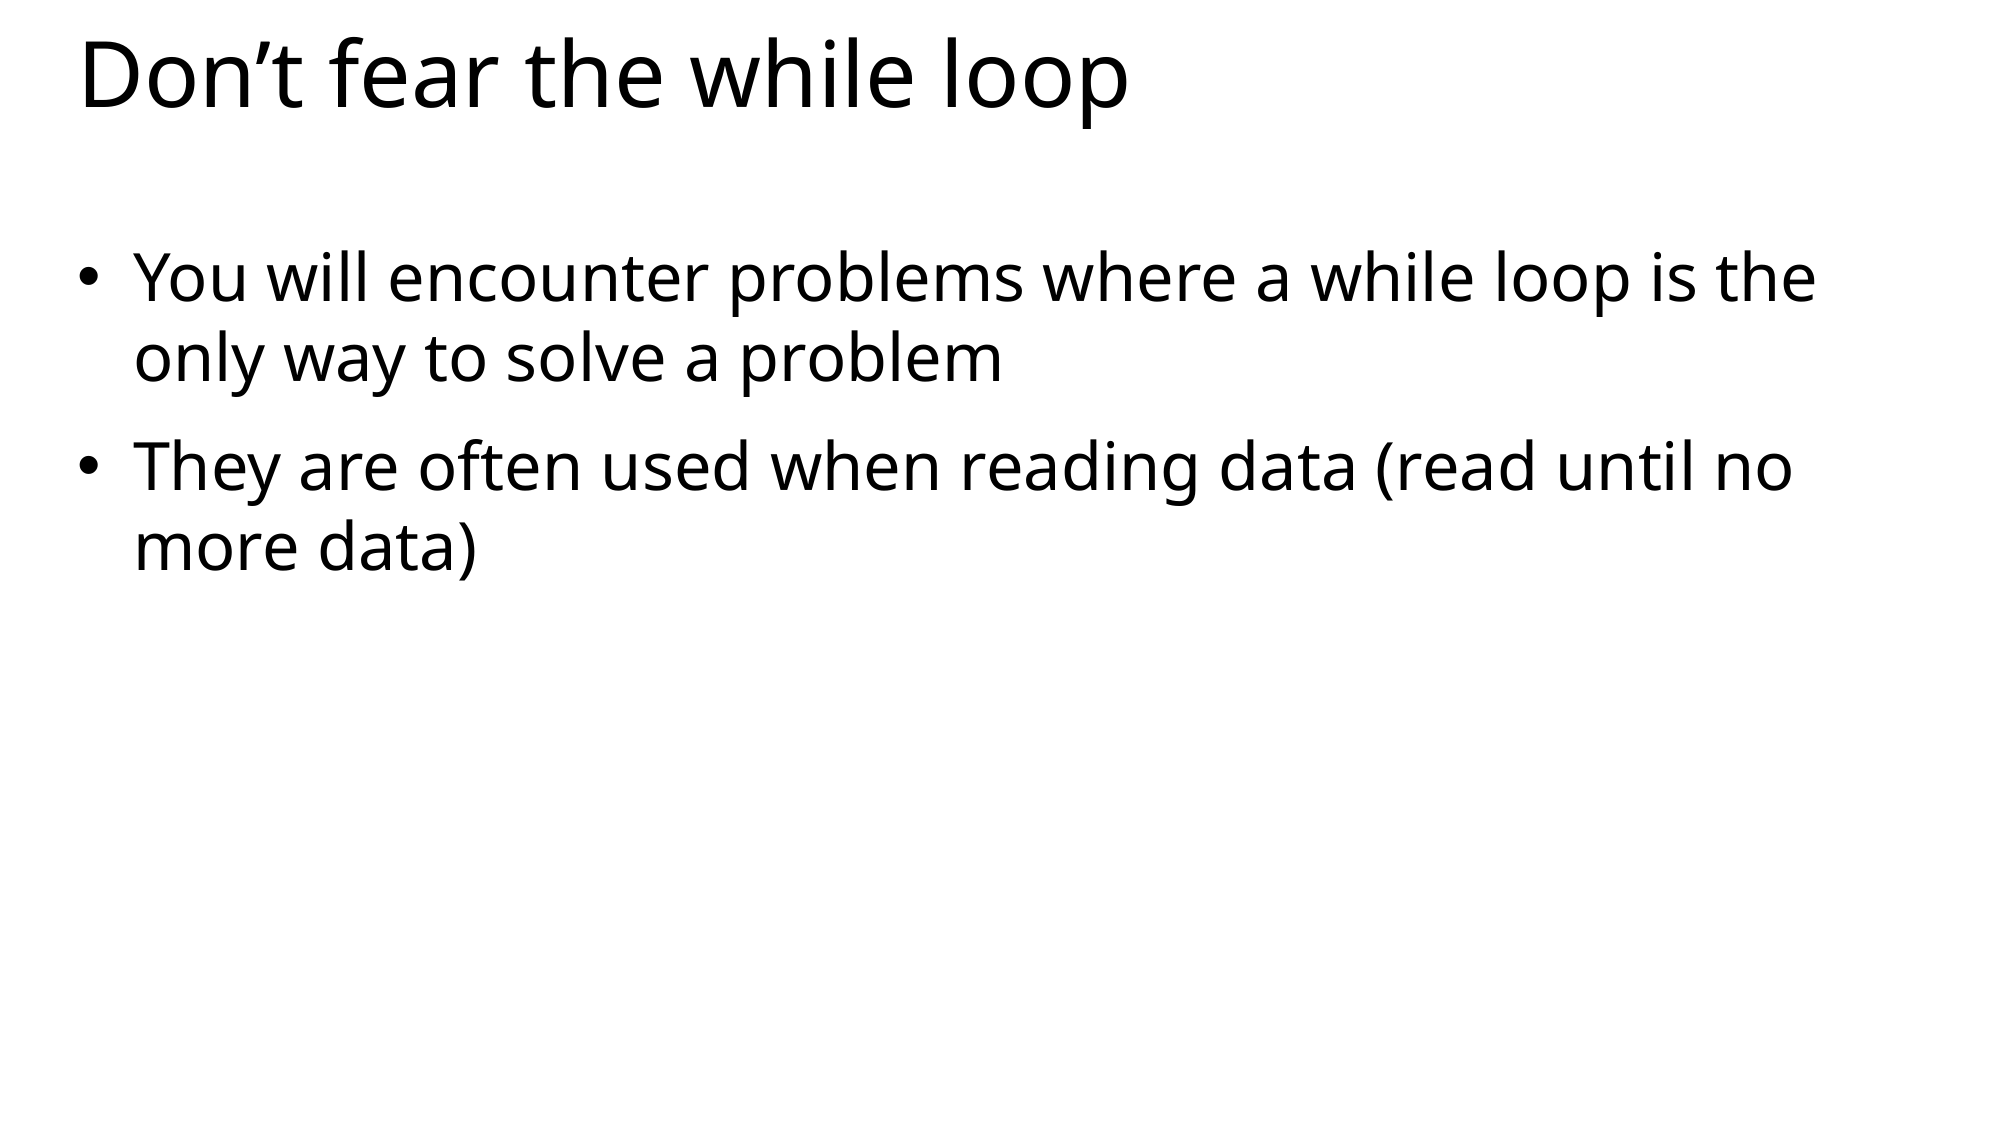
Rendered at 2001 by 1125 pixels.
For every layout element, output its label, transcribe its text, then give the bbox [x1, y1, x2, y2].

list You will encounter problems where a while loop is the only way to solve a problem They are often used when reading data (read until no more data) [62, 227, 1953, 1096]
title Don’t fear the while loop [62, 29, 1953, 205]
